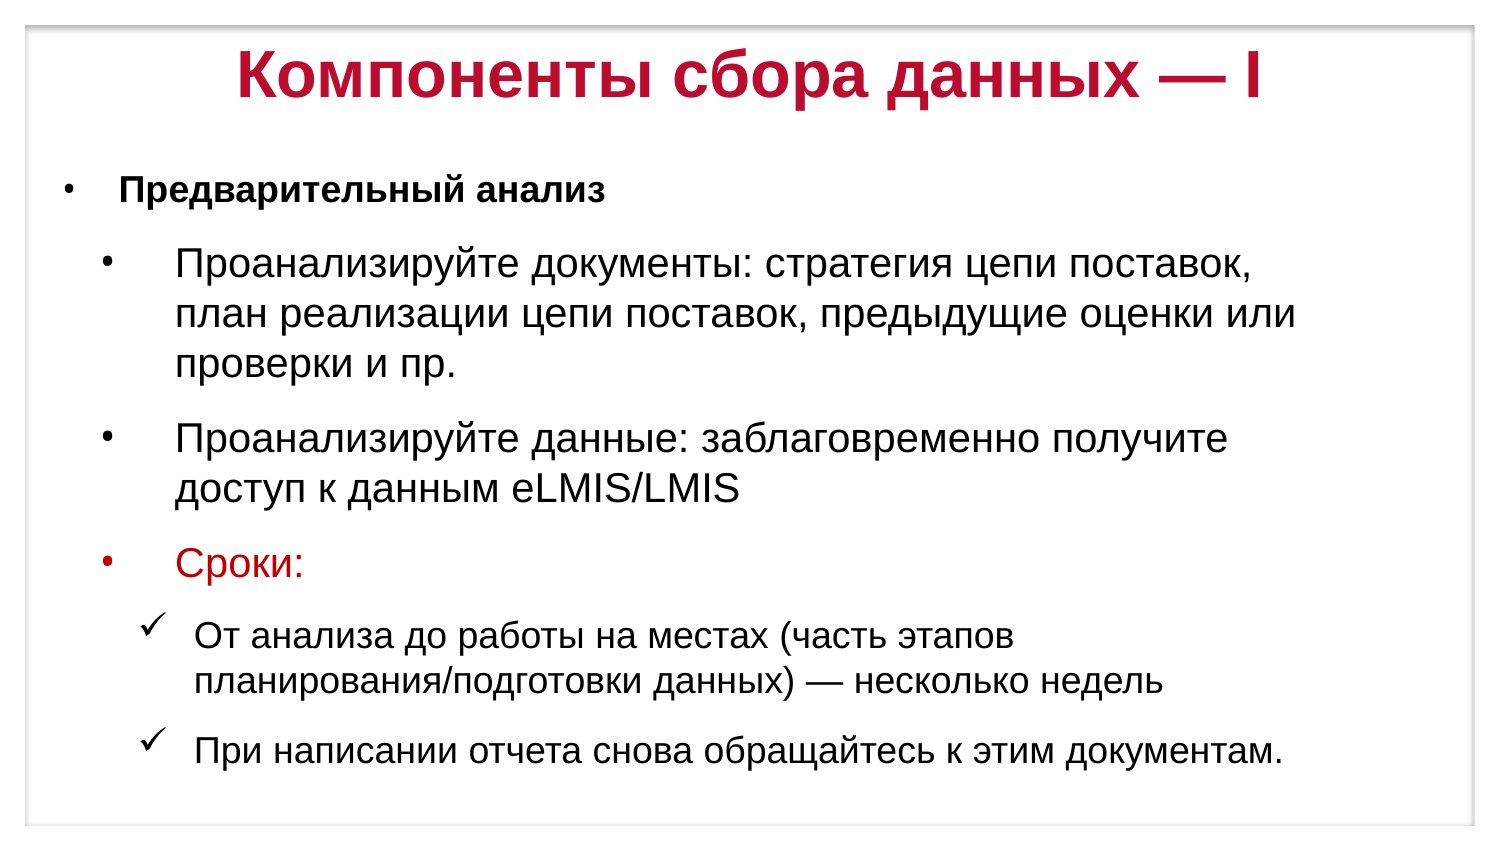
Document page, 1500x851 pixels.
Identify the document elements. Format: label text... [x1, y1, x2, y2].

list Предварительный анализ Проанализируйте документы: стратегия цепи поставок, план реализации цепи поставок, предыдущие оценки или проверки и пр. Проанализируйте данные: заблаговременно получите доступ к данным eLMIS/LMIS Сроки: От анализа до работы на местах (часть этапов планирования/подготовки данных) ― несколько недель При написании отчета снова обращайтесь к этим документам. [28, 157, 1405, 851]
title Компоненты сбора данных — I [0, 0, 1500, 118]
